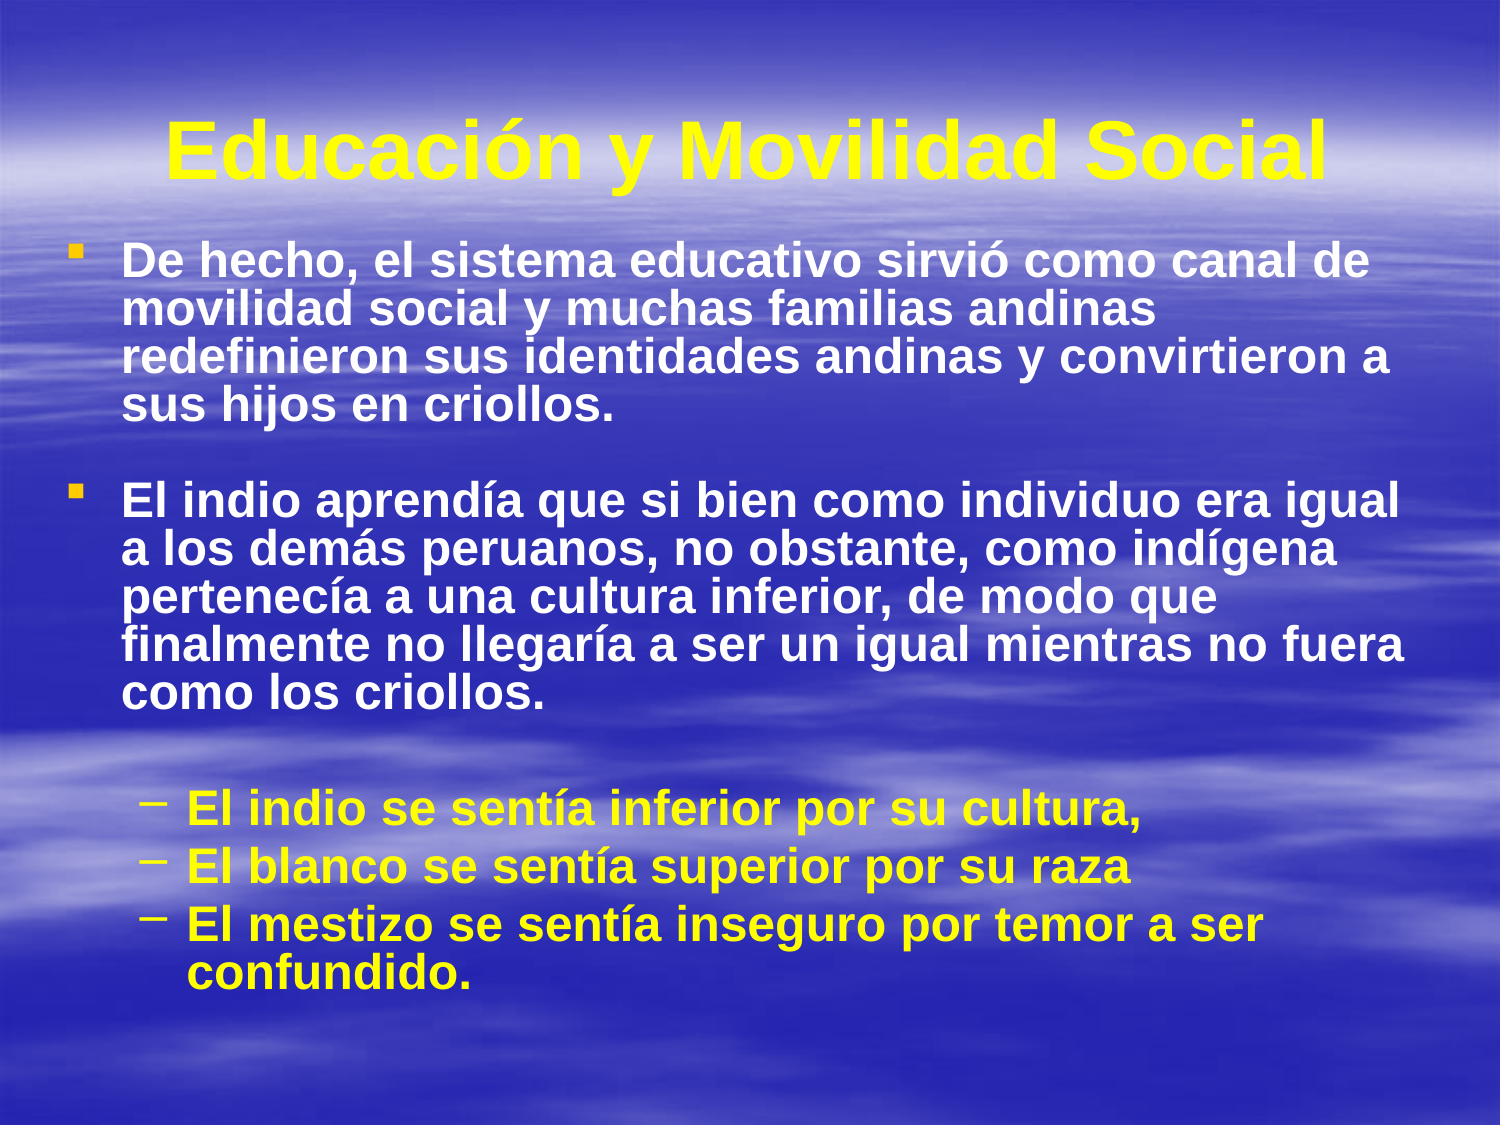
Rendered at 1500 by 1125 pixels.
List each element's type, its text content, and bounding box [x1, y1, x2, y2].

title Educación y Movilidad Social [49, 37, 1446, 231]
list De hecho, el sistema educativo sirvió como canal de movilidad social y muchas familias andinas redefinieron sus identidades andinas y convirtieron a sus hijos en criollos. El indio aprendía que si bien como individuo era igual a los demás peruanos, no obstante, como indígena pertenecía a una cultura inferior, de modo que finalmente no llegaría a ser un igual mientras no fuera como los criollos. El indio se sentía inferior por su cultura, El blanco se sentía superior por su raza El mestizo se sentía inseguro por temor a ser confundido. [49, 231, 1451, 1036]
